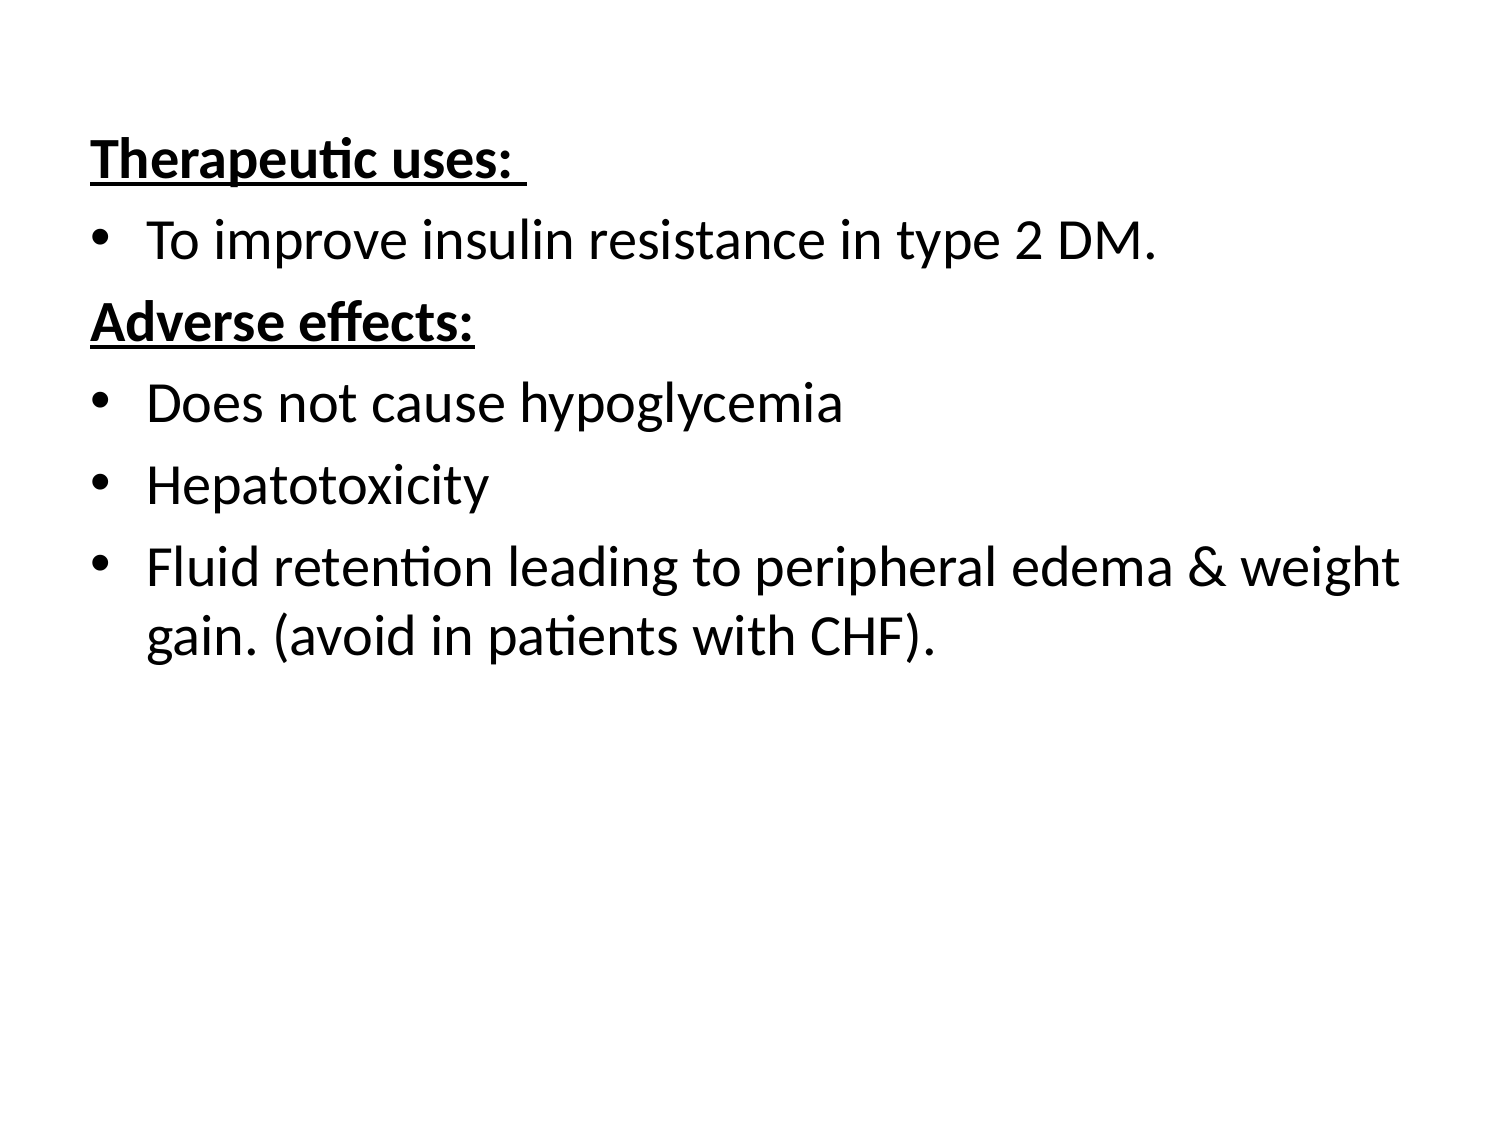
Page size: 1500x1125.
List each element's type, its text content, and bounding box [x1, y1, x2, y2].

list Therapeutic uses: To improve insulin resistance in type 2 DM. Adverse effects: Does not cause hypoglycemia Hepatotoxicity Fluid retention leading to peripheral edema & weight gain. (avoid in patients with CHF). [75, 112, 1450, 1013]
